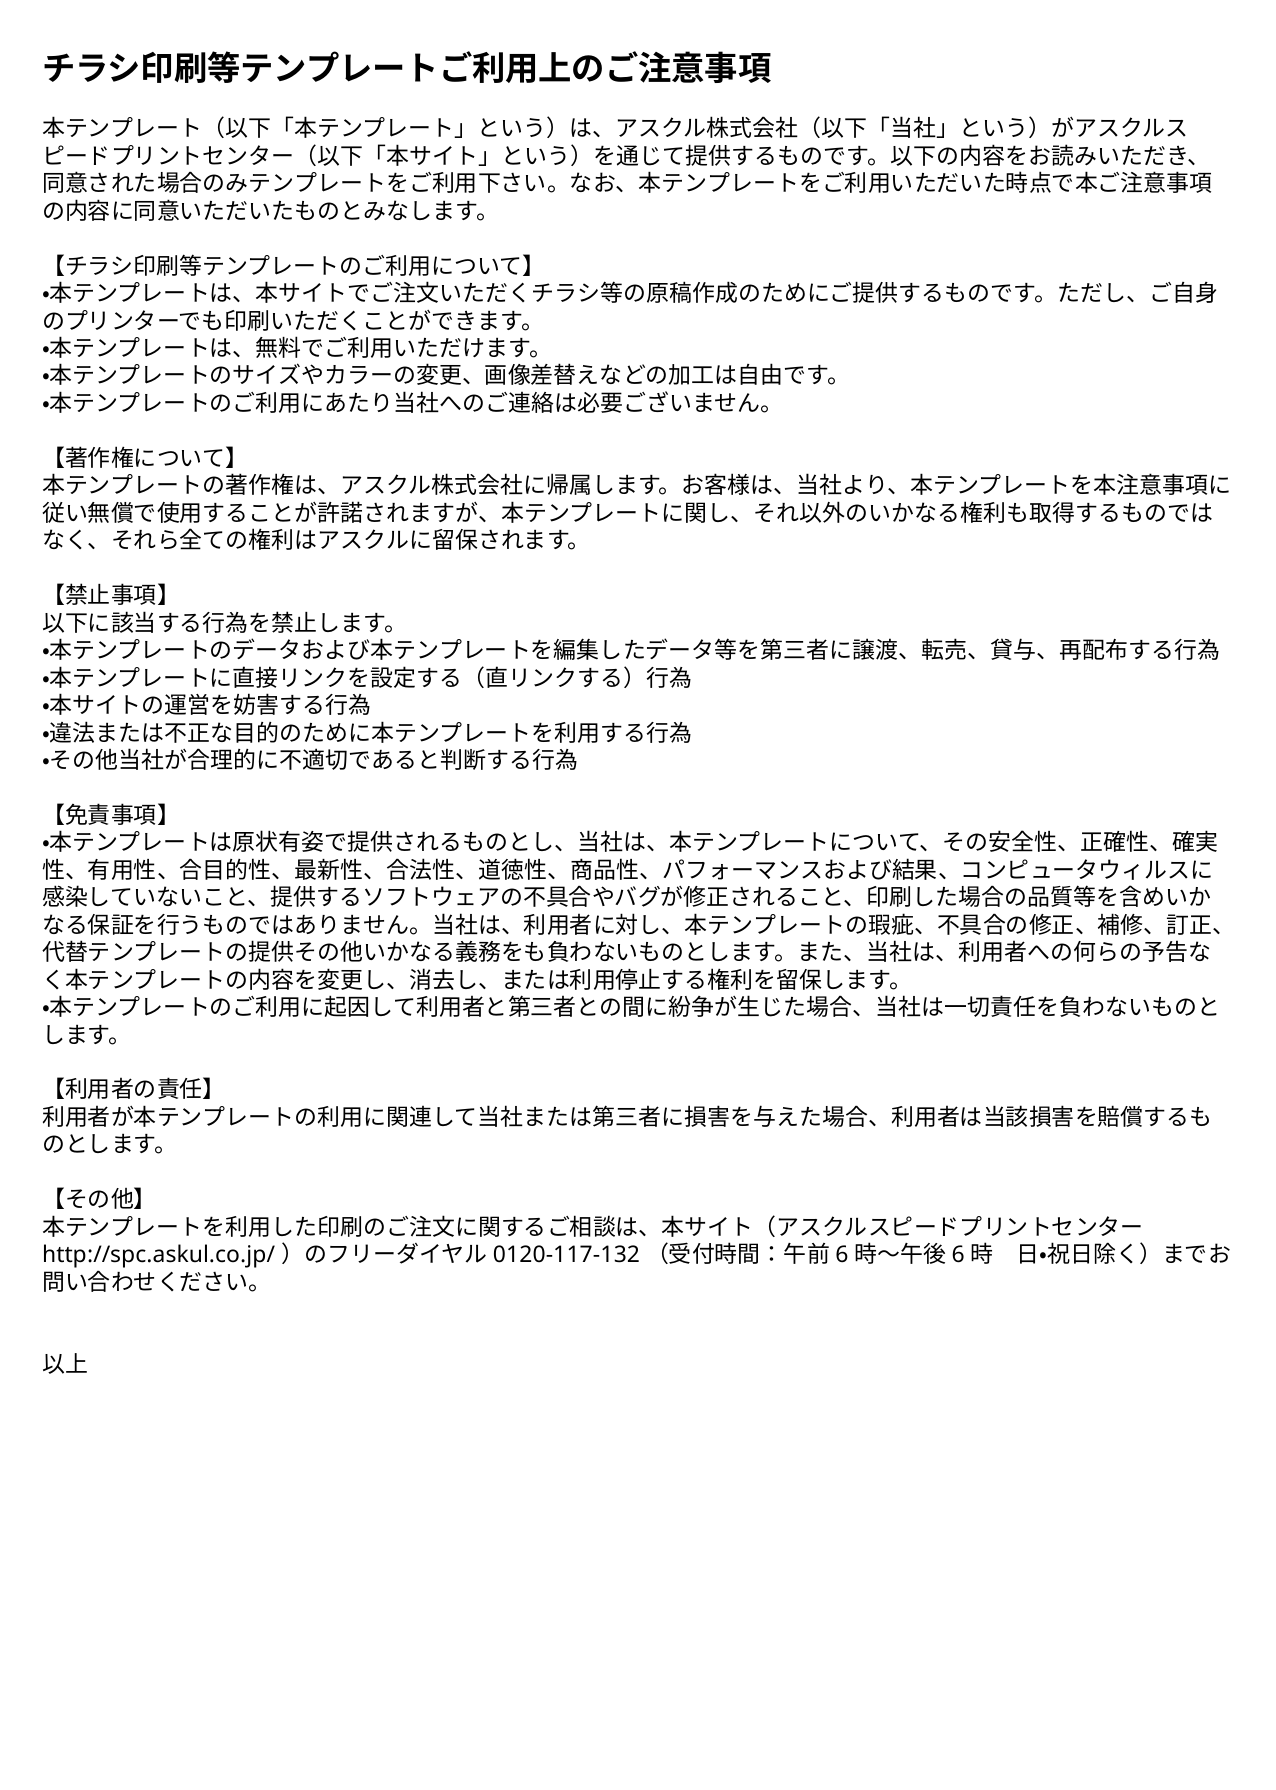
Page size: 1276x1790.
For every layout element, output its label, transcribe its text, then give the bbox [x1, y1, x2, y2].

text_box チラシ印刷等テンプレートご利用上のご注意事項 本テンプレート（以下「本テンプレート」という）は、アスクル株式会社（以下「当社」という）がアスクルスピードプリントセンター（以下「本サイト」という）を通じて提供するものです。以下の内容をお読みいただき、同意された場合のみテンプレートをご利用下さい。なお、本テンプレートをご利用いただいた時点で本ご注意事項の内容に同意いただいたものとみなします。 【チラシ印刷等テンプレートのご利用について】 ・本テンプレートは、本サイトでご注文いただくチラシ等の原稿作成のためにご提供するものです。ただし、ご自身のプリンターでも印刷いただくことができます。 ・本テンプレートは、無料でご利用いただけます。 ・本テンプレートのサイズやカラーの変更、画像差替えなどの加工は自由です。 ・本テンプレートのご利用にあたり当社へのご連絡は必要ございません。 【著作権について】 本テンプレートの著作権は、アスクル株式会社に帰属します。お客様は、当社より、本テンプレートを本注意事項に従い無償で使用することが許諾されますが、本テンプレートに関し、それ以外のいかなる権利も取得するものではなく、それら全ての権利はアスクルに留保されます。 【禁止事項】 以下に該当する行為を禁止します。 ・本テンプレートのデータおよび本テンプレートを編集したデータ等を第三者に譲渡、転売、貸与、再配布する行為 ・本テンプレートに直接リンクを設定する（直リンクする）行為 ・本サイトの運営を妨害する行為 ・違法または不正な目的のために本テンプレートを利用する行為 ・その他当社が合理的に不適切であると判断する行為 【免責事項】 ・本テンプレートは原状有姿で提供されるものとし、当社は、本テンプレートについて、その安全性、正確性、確実性、有用性、合目的性、最新性、合法性、道徳性、商品性、パフォーマンスおよび結果、コンピュータウィルスに感染していないこと、提供するソフトウェアの不具合やバグが修正されること、印刷した場合の品質等を含めいかなる保証を行うものではありません。当社は、利用者に対し、本テンプレートの瑕疵、不具合の修正、補修、訂正、代替テンプレートの提供その他いかなる義務をも負わないものとします。また、当社は、利用者への何らの予告なく本テンプレートの内容を変更し、消去し、または利用停止する権利を留保します。 ・本テンプレートのご利用に起因して利用者と第三者との間に紛争が生じた場合、当社は一切責任を負わないものとします。 【利用者の責任】 利用者が本テンプレートの利用に関連して当社または第三者に損害を与えた場合、利用者は当該損害を賠償するものとします。 【その他】 本テンプレートを利用した印刷のご注文に関するご相談は、本サイト（アスクルスピードプリントセンター http://spc.askul.co.jp/）のフリーダイヤル0120-117-132（受付時間：午前6時～午後6時 日・祝日除く）までお問い合わせください。 以上 [26, 38, 1250, 1485]
